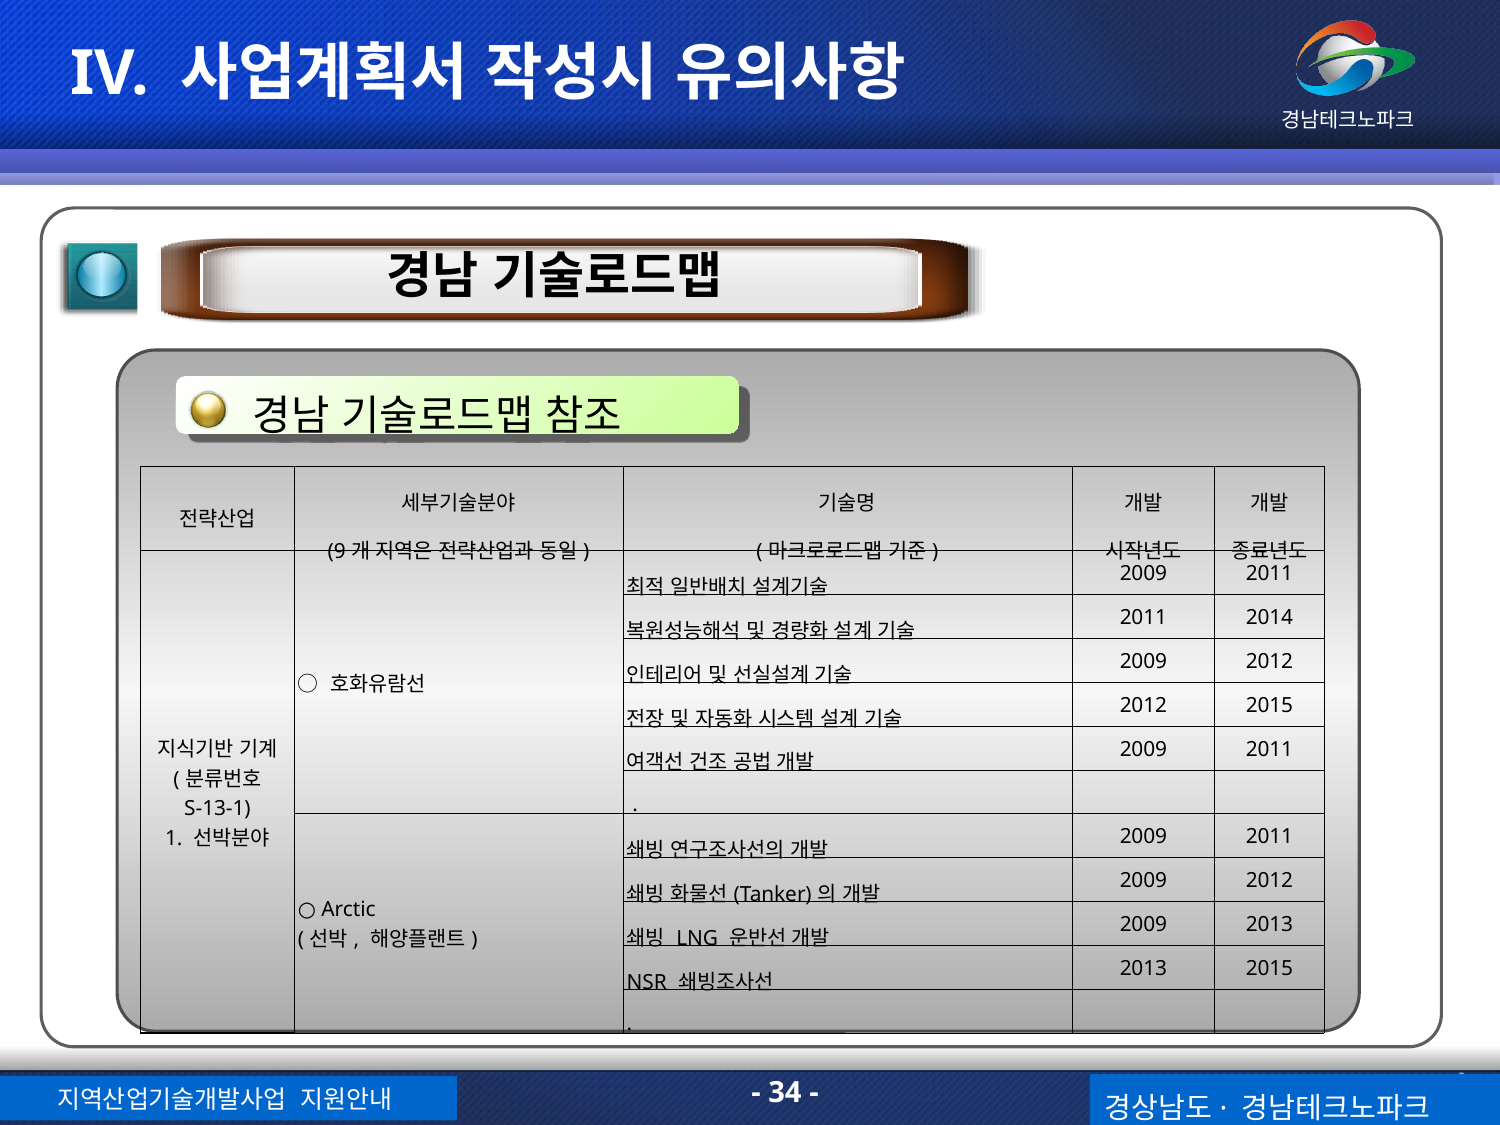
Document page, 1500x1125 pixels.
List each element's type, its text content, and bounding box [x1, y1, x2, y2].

table_cell 쇄빙 화물선(Tanker)의 개발 [624, 858, 1072, 901]
table_cell . [624, 990, 1072, 1033]
text_box [147, 237, 1436, 1038]
text_box IV. 사업계획서 작성시 유의사항 [55, 24, 1131, 115]
table_cell 쇄빙 LNG 운반선 개발 [624, 902, 1072, 945]
table_cell 여객선 건조 공법 개발 [624, 727, 1072, 770]
table_cell 쇄빙 연구조사선의 개발 [624, 814, 1072, 857]
text_box 경남 기술로드맵 참조 [175, 376, 739, 434]
table_cell NSR 쇄빙조사선 [624, 946, 1072, 989]
table_cell 2012 [1215, 858, 1324, 901]
text_box [41, 207, 1437, 1047]
table_cell 2011 [1215, 814, 1324, 857]
table_cell 인테리어 및 선실설계 기술 [624, 639, 1072, 682]
table_header 전략산업 [141, 467, 294, 550]
table_cell 최적 일반배치 설계기술 [624, 551, 1072, 594]
table_header 기술명 (마크로로드맵 기준) [624, 467, 1072, 550]
table_cell ○ Arctic (선박, 해양플랜트) [295, 814, 623, 1033]
table_cell 2013 [1215, 902, 1324, 945]
table_cell 2011 [1073, 595, 1214, 638]
table_cell [1215, 771, 1324, 813]
table_cell ○ 호화유람선 [295, 551, 623, 813]
table_cell 2015 [1215, 946, 1324, 989]
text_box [52, 231, 999, 366]
table_cell [1073, 990, 1214, 1033]
table_header 개발 시작년도 [1073, 467, 1214, 550]
picture [184, 386, 233, 434]
table_cell 2015 [1215, 683, 1324, 726]
table_cell [1073, 771, 1214, 813]
text_box [117, 349, 1360, 1031]
picture [0, 1071, 1500, 1125]
table_cell 2009 [1073, 551, 1214, 594]
table_header 세부기술분야 (9개 지역은 전략산업과 동일) [295, 467, 623, 550]
table_cell 2009 [1073, 727, 1214, 770]
table_cell 2013 [1073, 946, 1214, 989]
table_cell 2012 [1073, 683, 1214, 726]
table_cell 2009 [1073, 639, 1214, 682]
table_cell . [624, 771, 1072, 813]
table_cell 2012 [1215, 639, 1324, 682]
table_cell [1215, 990, 1324, 1033]
table_cell 2009 [1073, 814, 1214, 857]
table_cell 복원성능해석 및 경량화 설계 기술 [624, 595, 1072, 638]
table_cell 2011 [1215, 727, 1324, 770]
table_cell 2009 [1073, 858, 1214, 901]
table_cell 2011 [1215, 551, 1324, 594]
table_cell 2014 [1215, 595, 1324, 638]
table_cell 2009 [1073, 902, 1214, 945]
table_cell 전장 및 자동화 시스템 설계 기술 [624, 683, 1072, 726]
picture [0, 0, 1500, 148]
table_cell 지식기반 기계 (분류번호 S-13-1) 1. 선박분야 [141, 551, 294, 1032]
table_header 개발 종료년도 [1215, 467, 1324, 550]
